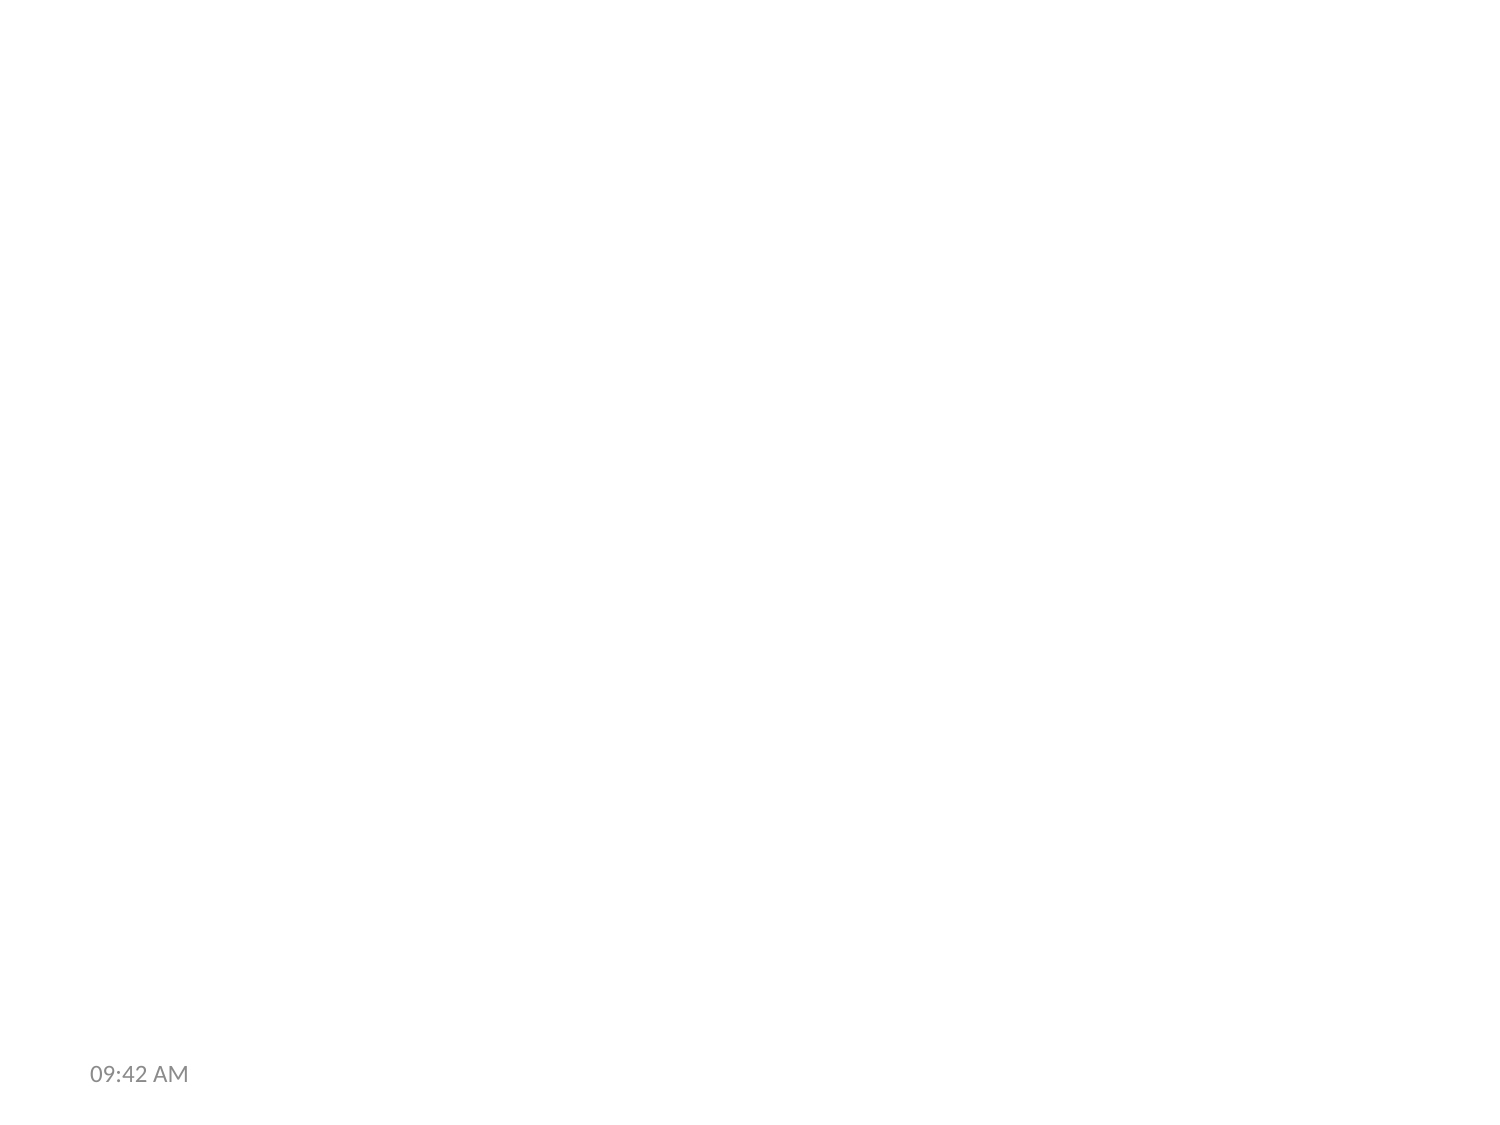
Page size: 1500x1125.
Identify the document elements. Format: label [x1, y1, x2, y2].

slide_number [75, 1042, 425, 1103]
